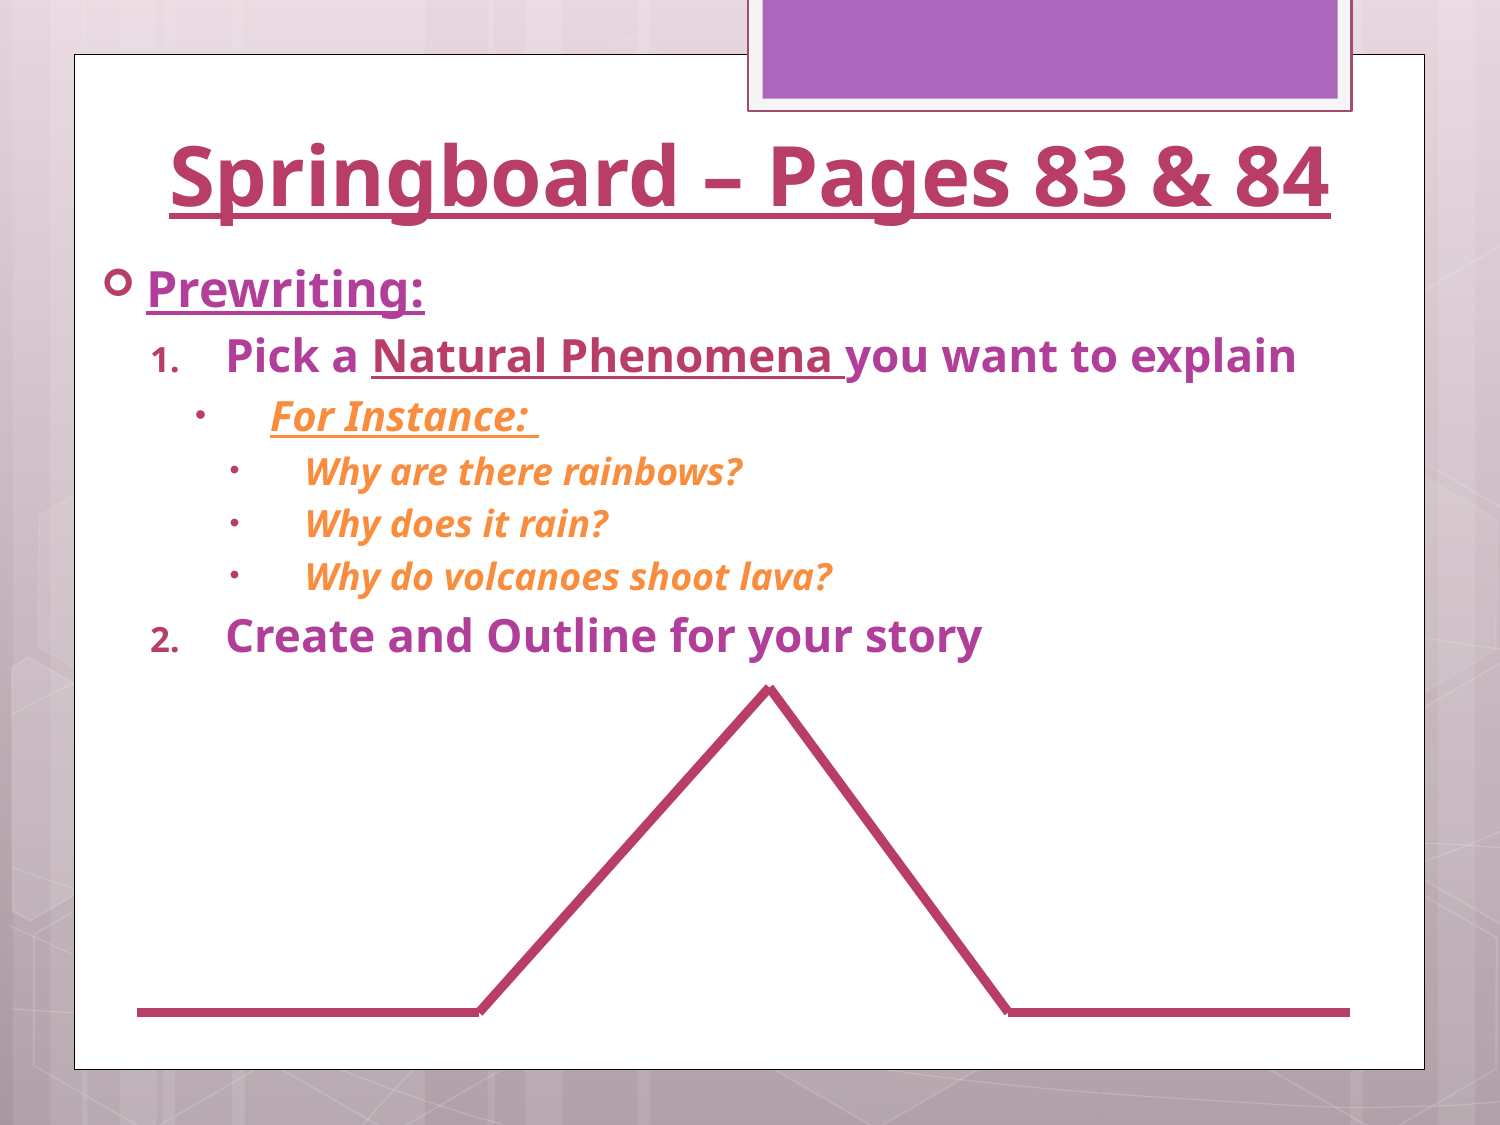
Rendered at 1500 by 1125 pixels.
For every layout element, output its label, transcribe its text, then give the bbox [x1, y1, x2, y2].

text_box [137, 687, 1351, 1013]
list Prewriting: Pick a Natural Phenomena you want to explain For Instance: Why are there rainbows? Why does it rain? Why do volcanoes shoot lava? Create and Outline for your story [75, 249, 1425, 1063]
title Springboard – Pages 83 & 84 [75, 24, 1425, 232]
